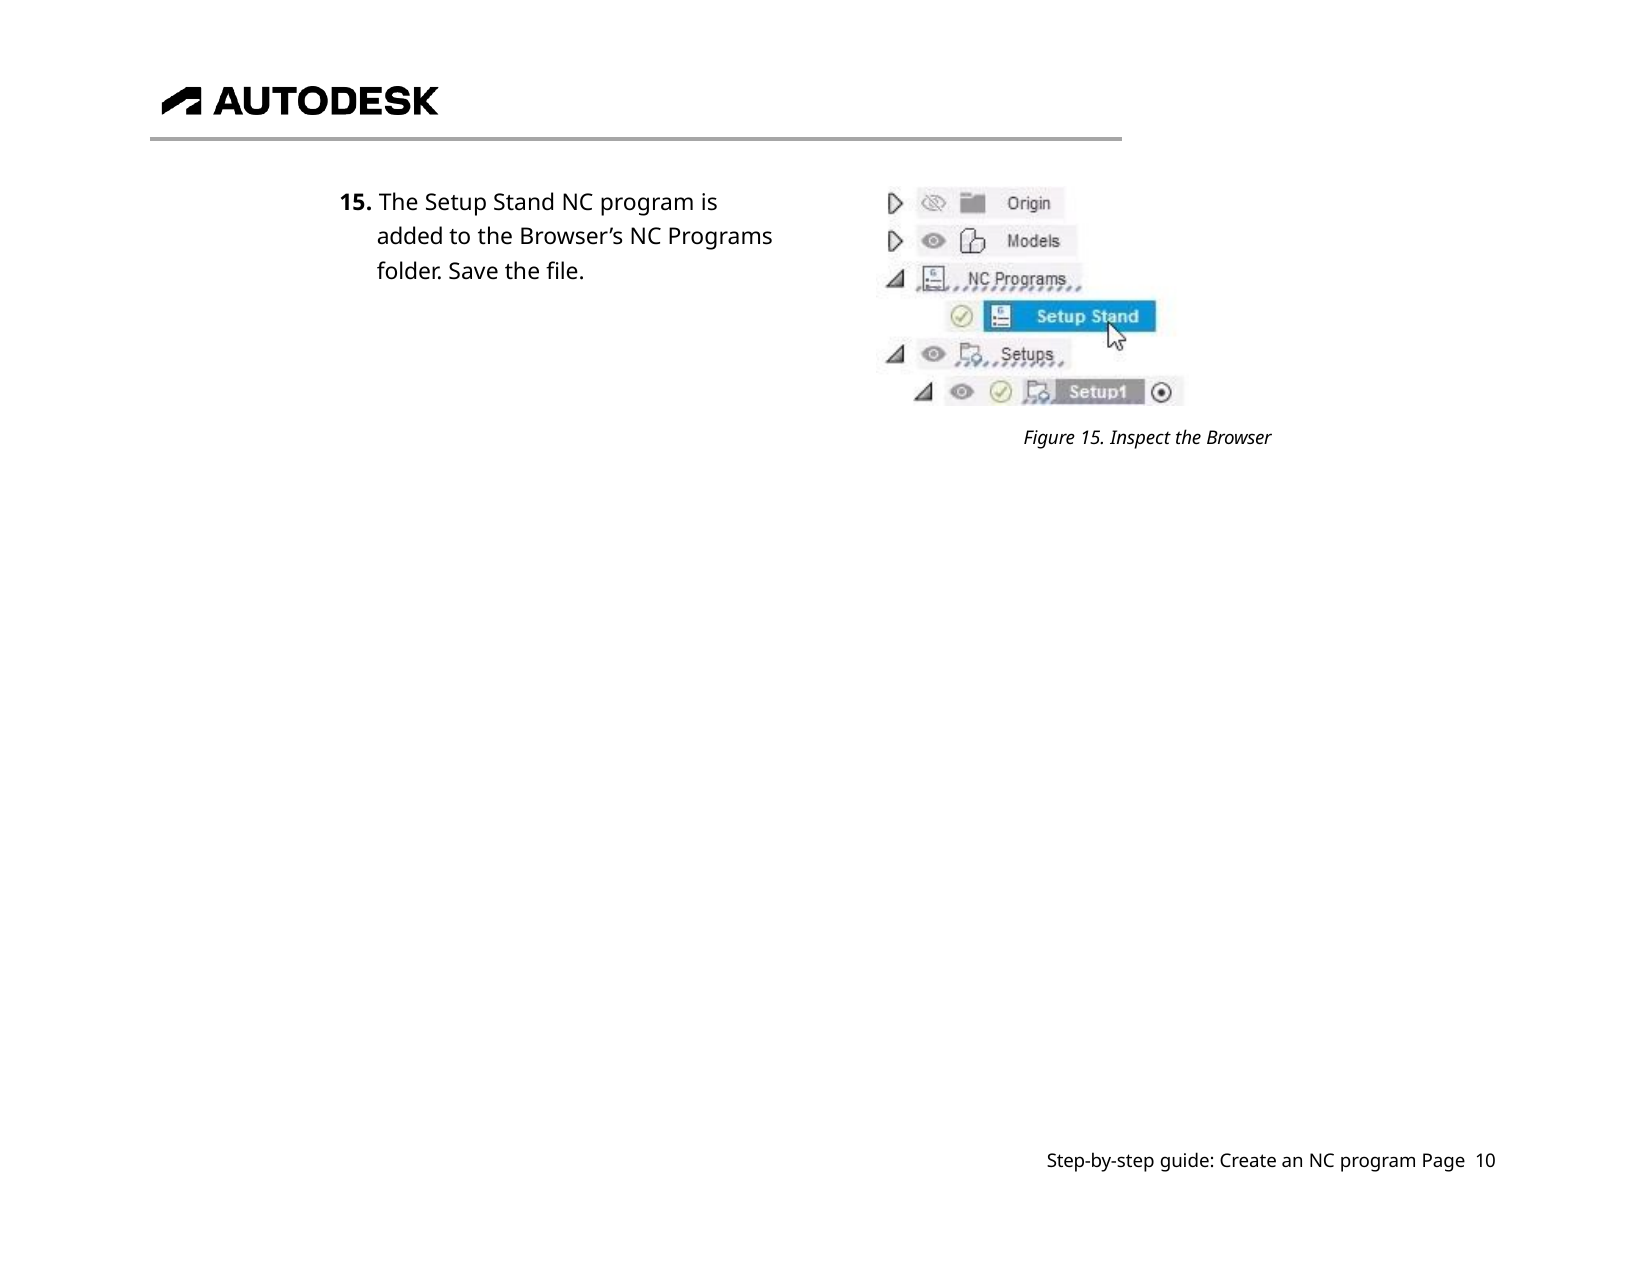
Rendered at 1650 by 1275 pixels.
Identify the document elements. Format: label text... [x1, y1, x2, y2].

text_box Figure 15. Inspect the Browser [1021, 423, 1295, 448]
picture [161, 86, 439, 115]
picture [875, 186, 1189, 406]
text_box 15. The Setup Stand NC program is added to the Browser’s NC Programs folder. Save the file. [337, 178, 789, 284]
slide_number Step-by-step guide: Create an NC program Page 10 [1044, 1145, 1509, 1275]
